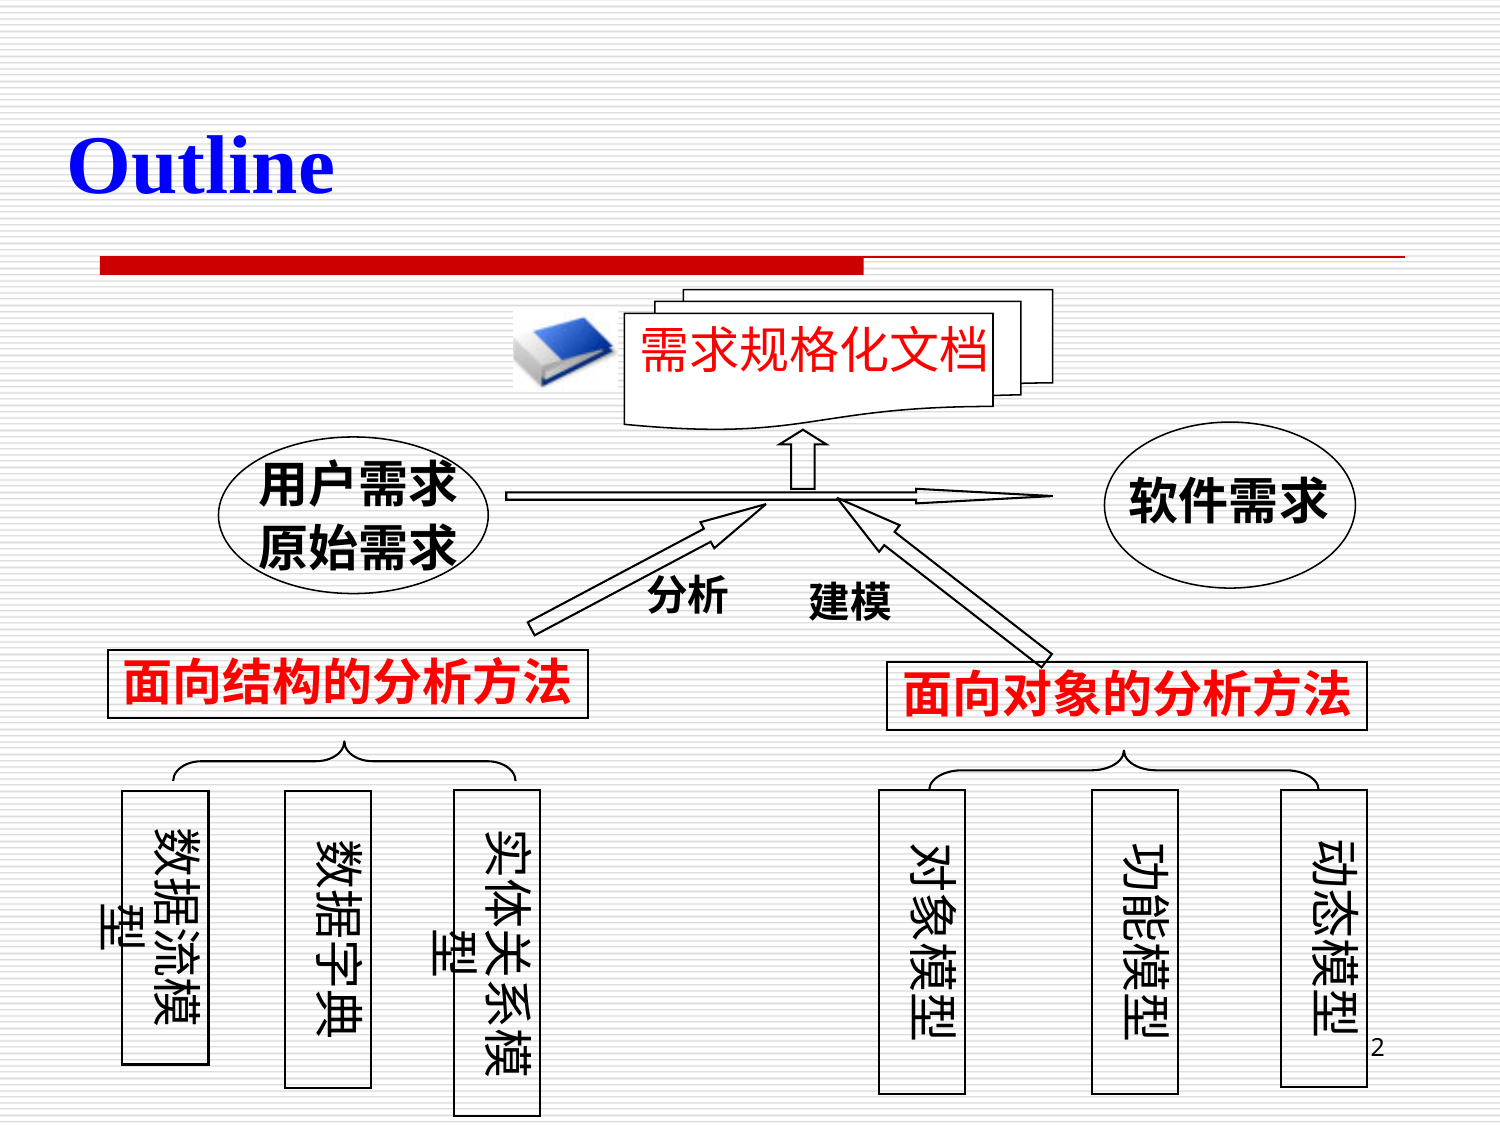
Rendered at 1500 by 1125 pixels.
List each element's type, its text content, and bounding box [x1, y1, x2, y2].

text_box 需求规格化文档 [624, 311, 1005, 387]
text_box [624, 289, 1053, 430]
text_box [929, 750, 1319, 791]
text_box 面向结构的分析方法 [107, 649, 588, 719]
text_box Outline [52, 82, 463, 218]
text_box 实体关系模型 [453, 790, 541, 1117]
text_box [643, 504, 767, 561]
text_box 面向对象的分析方法 [887, 661, 1367, 731]
text_box [836, 497, 1052, 668]
text_box 数据流模型 [122, 791, 209, 1065]
text_box [527, 567, 631, 636]
text_box [779, 429, 827, 489]
text_box 功能模型 [1091, 790, 1179, 1094]
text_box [1104, 421, 1356, 589]
text_box [173, 741, 516, 782]
picture [0, 0, 1500, 1125]
text_box 对象模型 [879, 790, 966, 1094]
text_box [218, 436, 489, 594]
text_box [506, 488, 1053, 504]
text_box 建模 [793, 568, 907, 634]
text_box 动态模型 [1280, 790, 1367, 1087]
text_box 数据字典 [284, 791, 371, 1088]
slide_number 2 [1074, 1024, 1401, 1103]
text_box 分析 [631, 561, 745, 626]
